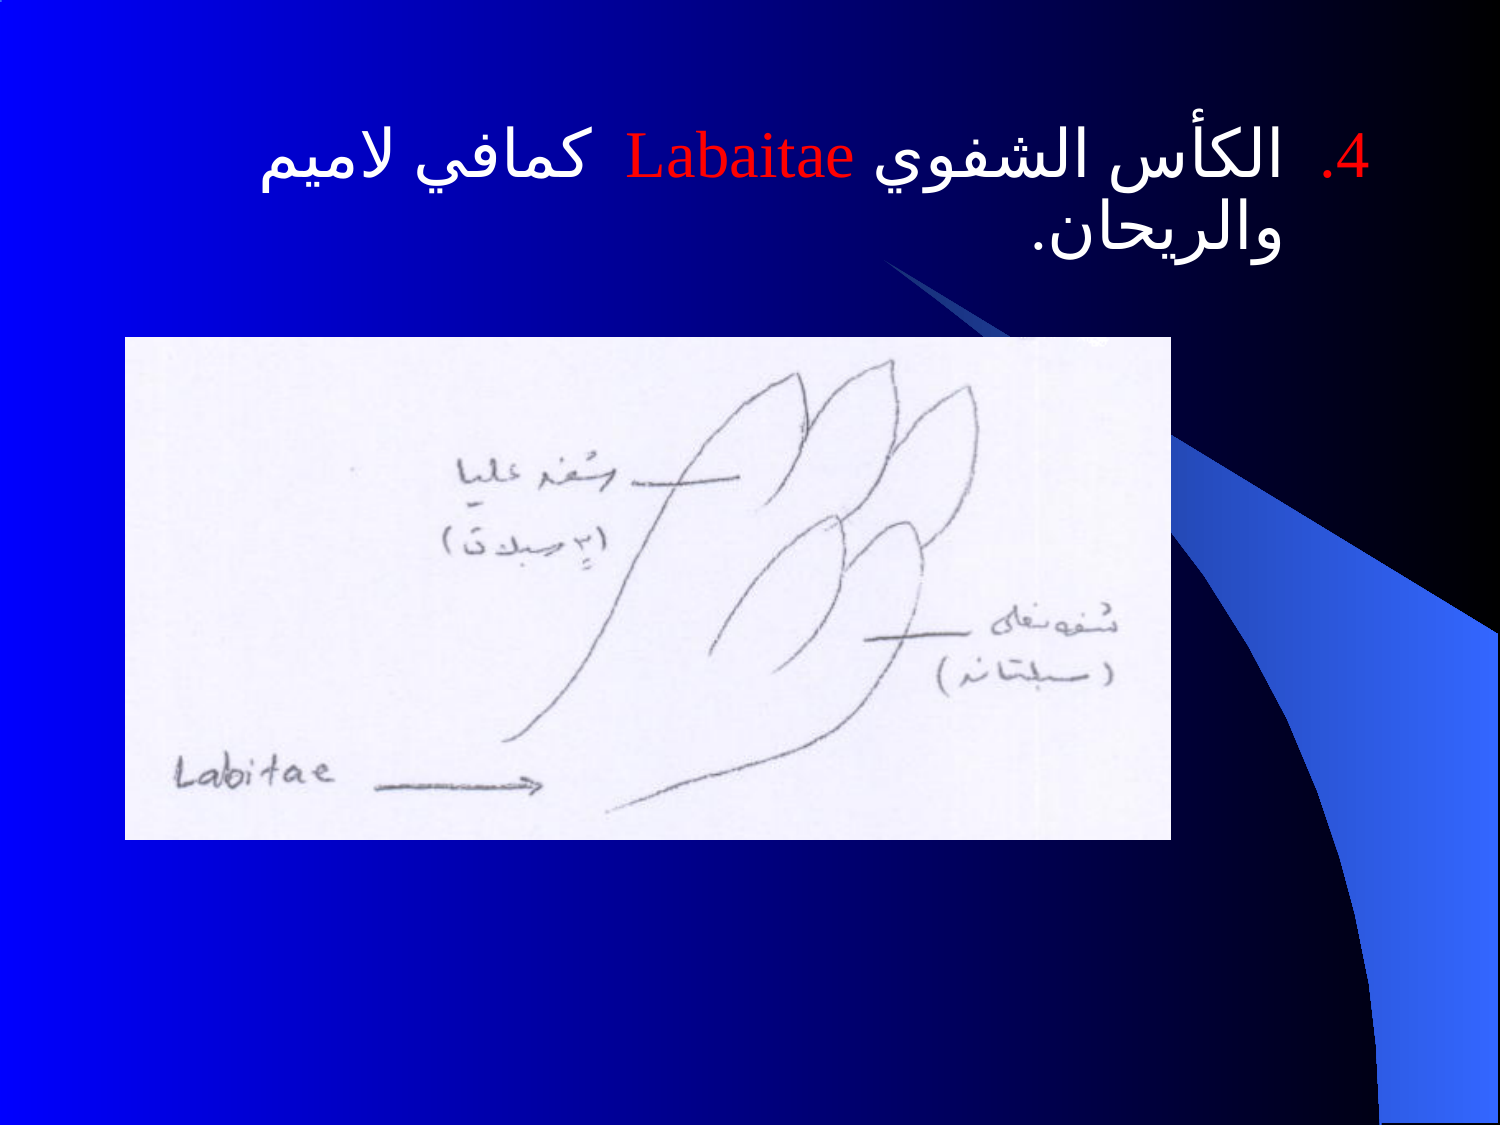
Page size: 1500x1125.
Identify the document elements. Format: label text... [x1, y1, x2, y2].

picture [124, 337, 1171, 840]
text_box الكأس الشفوي Labaitae كمافي لاميم والريحان. [124, 112, 1400, 263]
